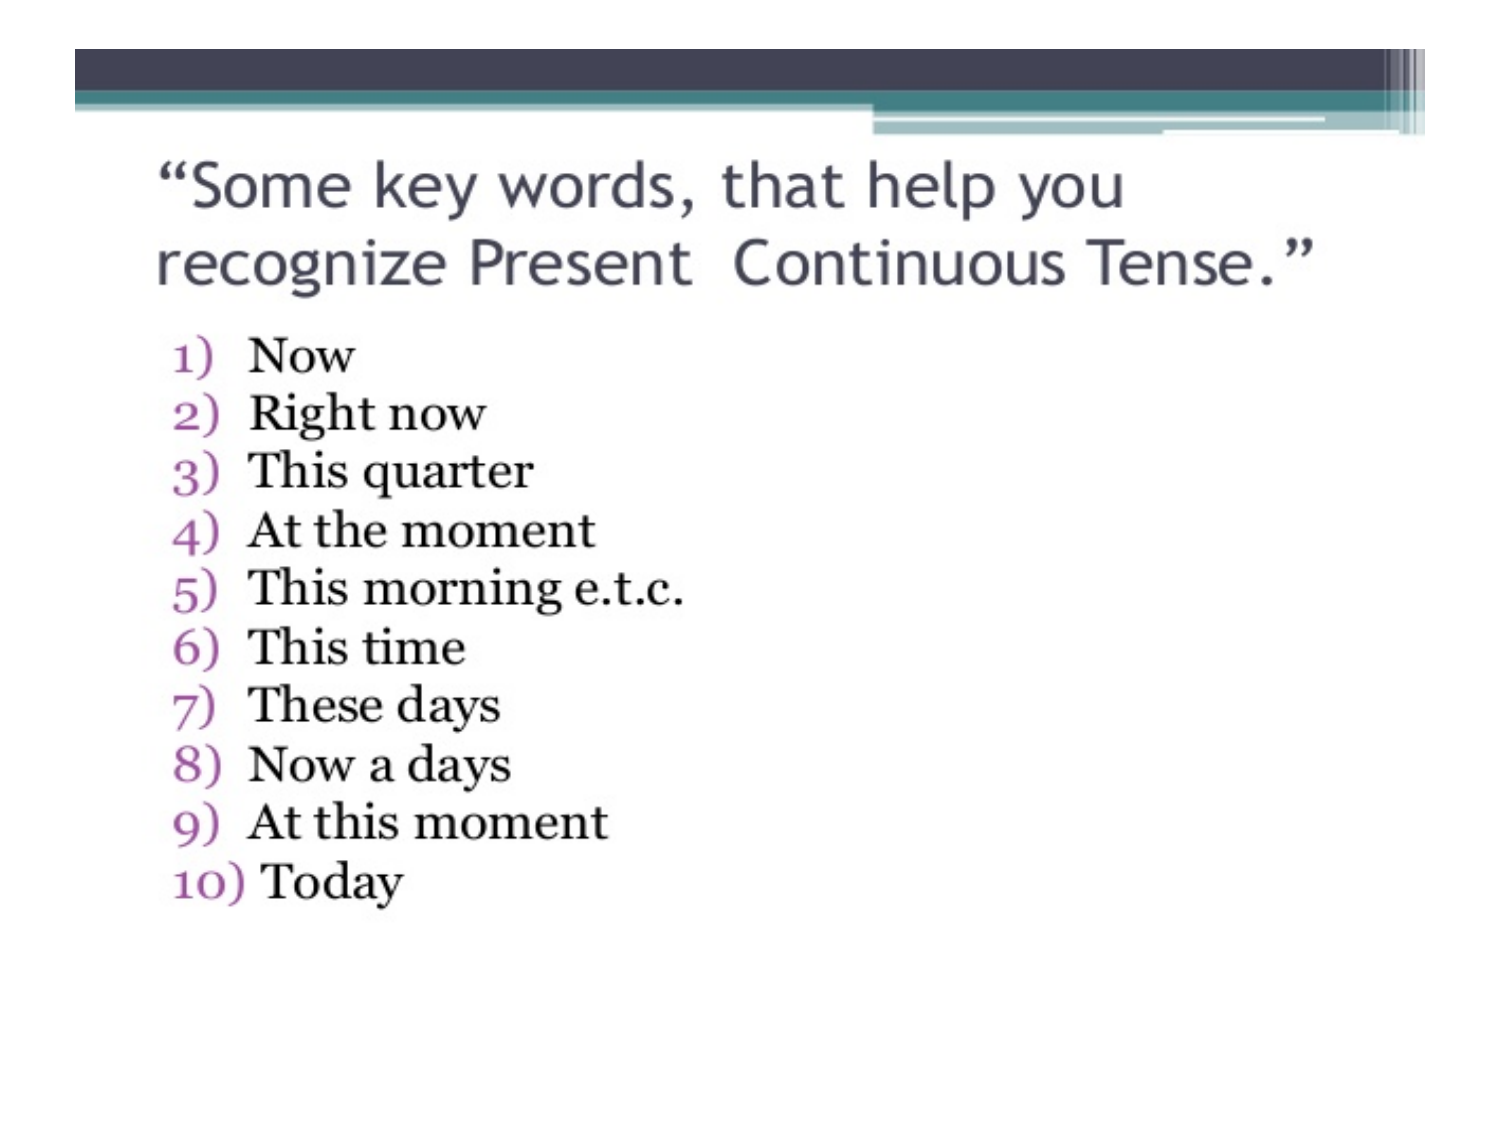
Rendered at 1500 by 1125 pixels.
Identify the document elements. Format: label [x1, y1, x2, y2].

picture [74, 49, 1426, 1001]
